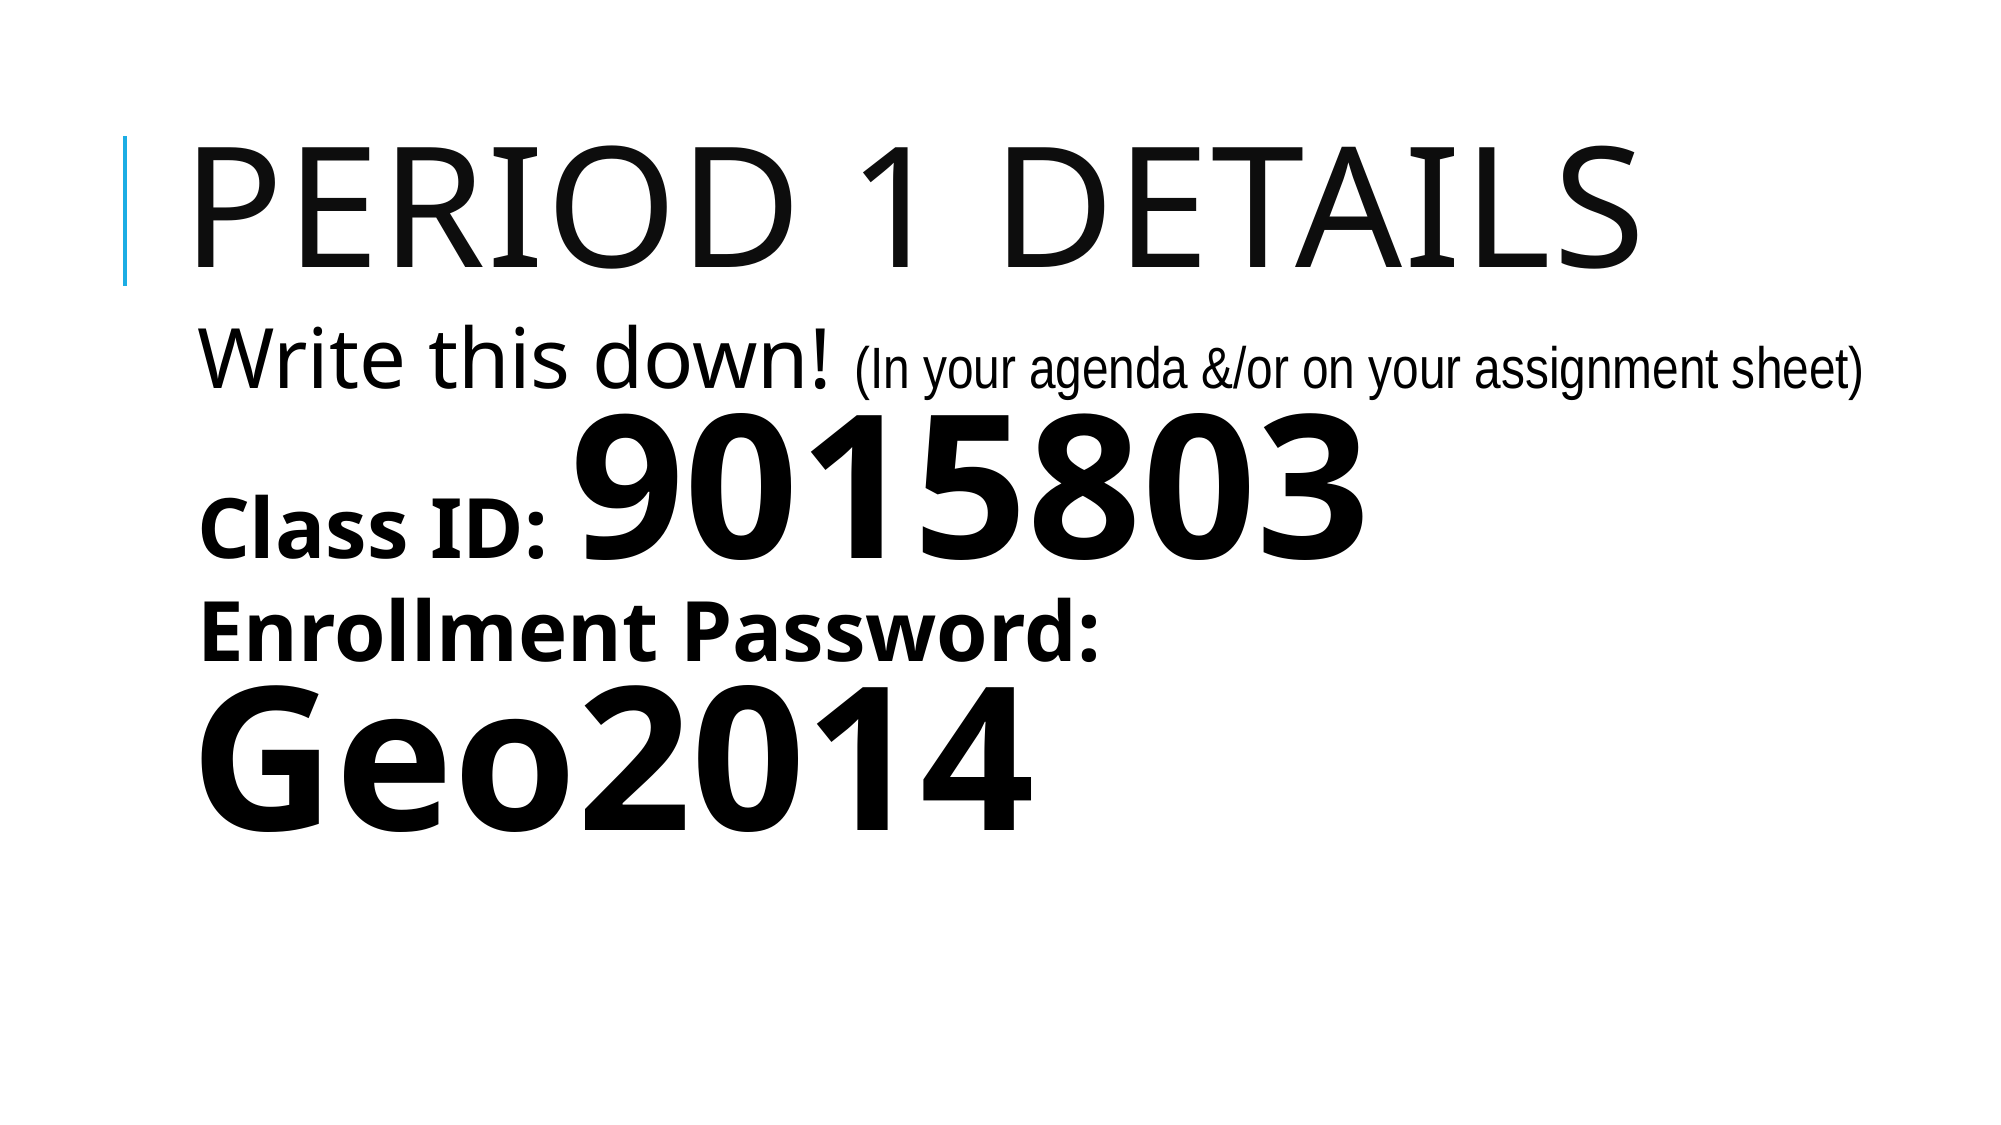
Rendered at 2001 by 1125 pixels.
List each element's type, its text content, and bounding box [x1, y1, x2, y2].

list Write this down! (In your agenda &/or on your assignment sheet) Class ID: 9015803 Enrollment Password: Geo2014 [168, 297, 1873, 958]
title Period 1 details [168, 96, 1763, 297]
